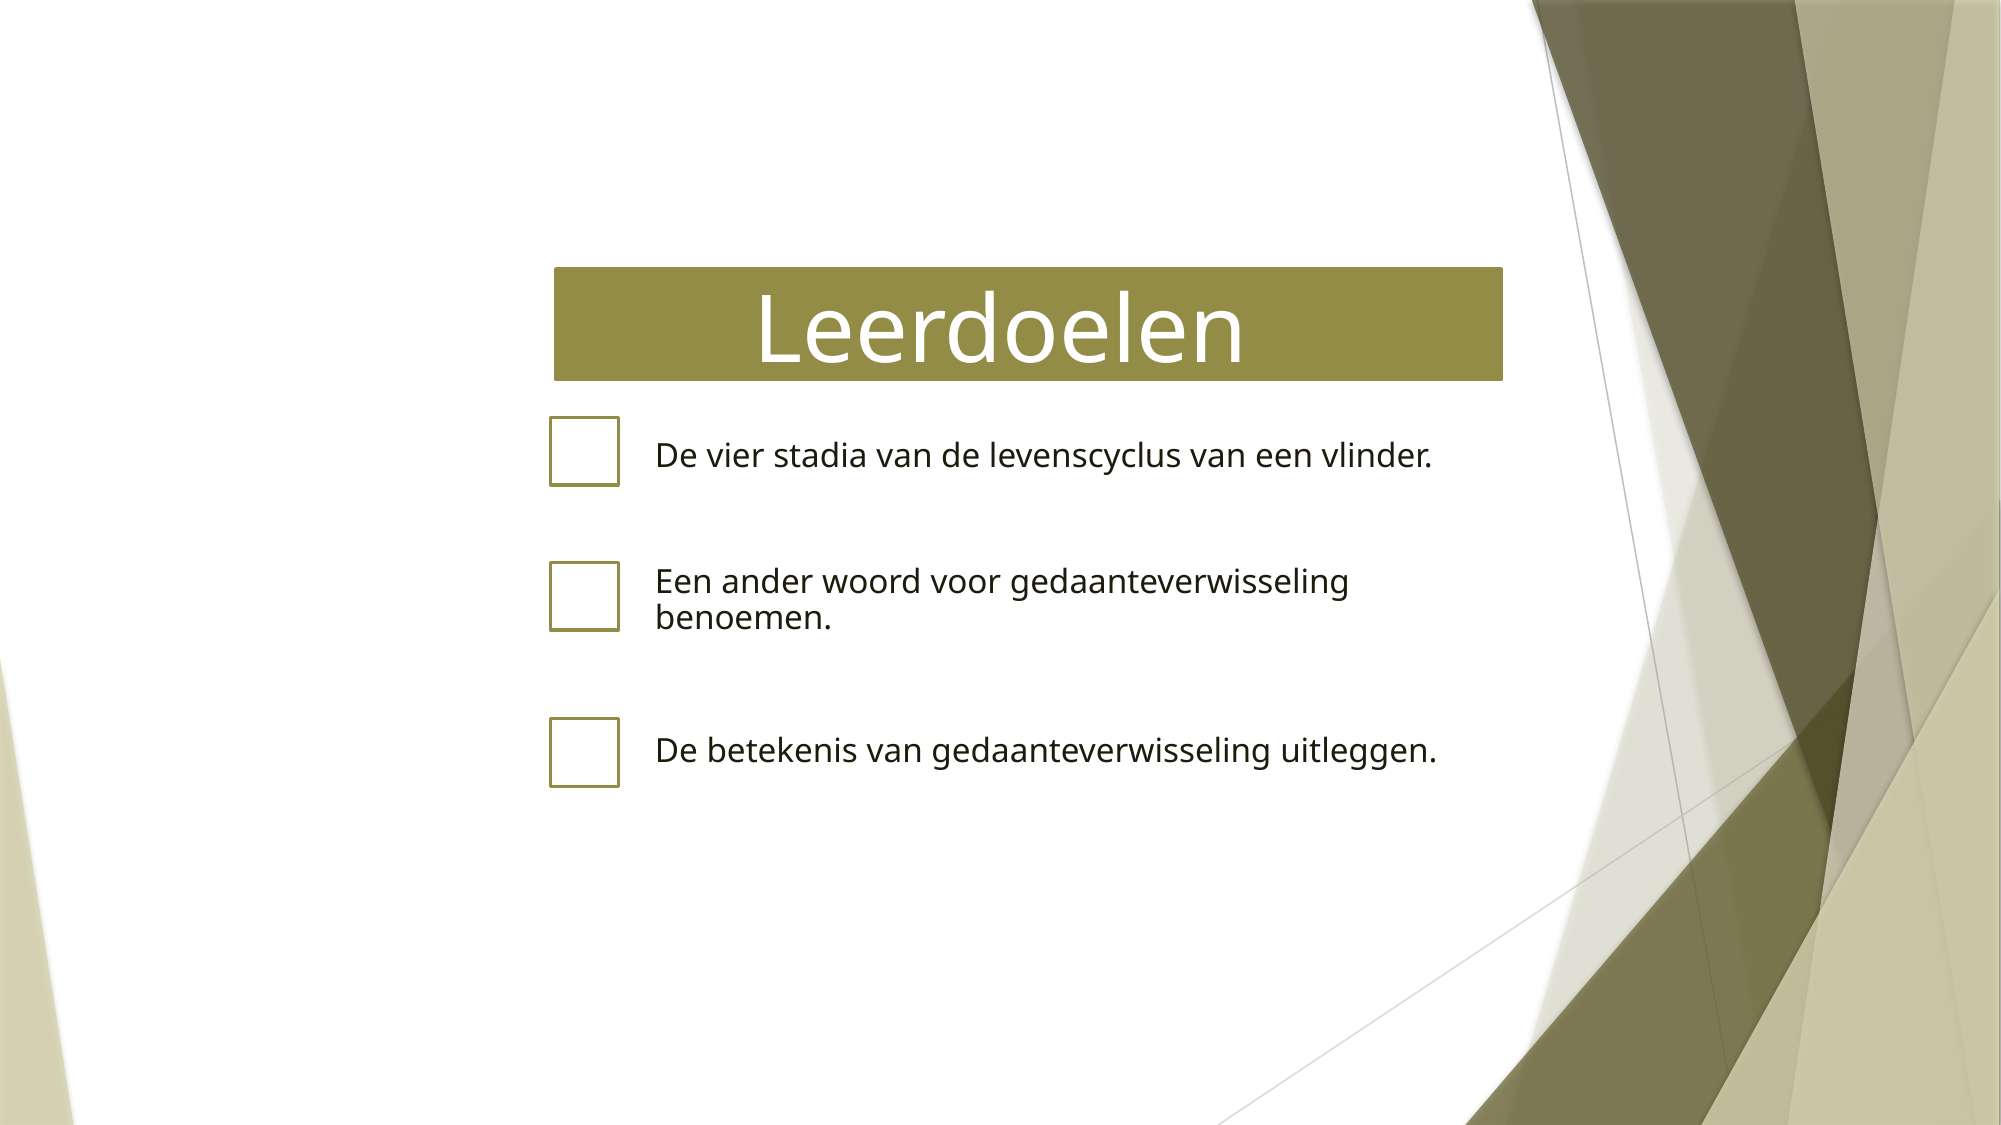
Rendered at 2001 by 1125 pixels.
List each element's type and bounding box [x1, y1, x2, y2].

text_box [18, 192, 2000, 1125]
